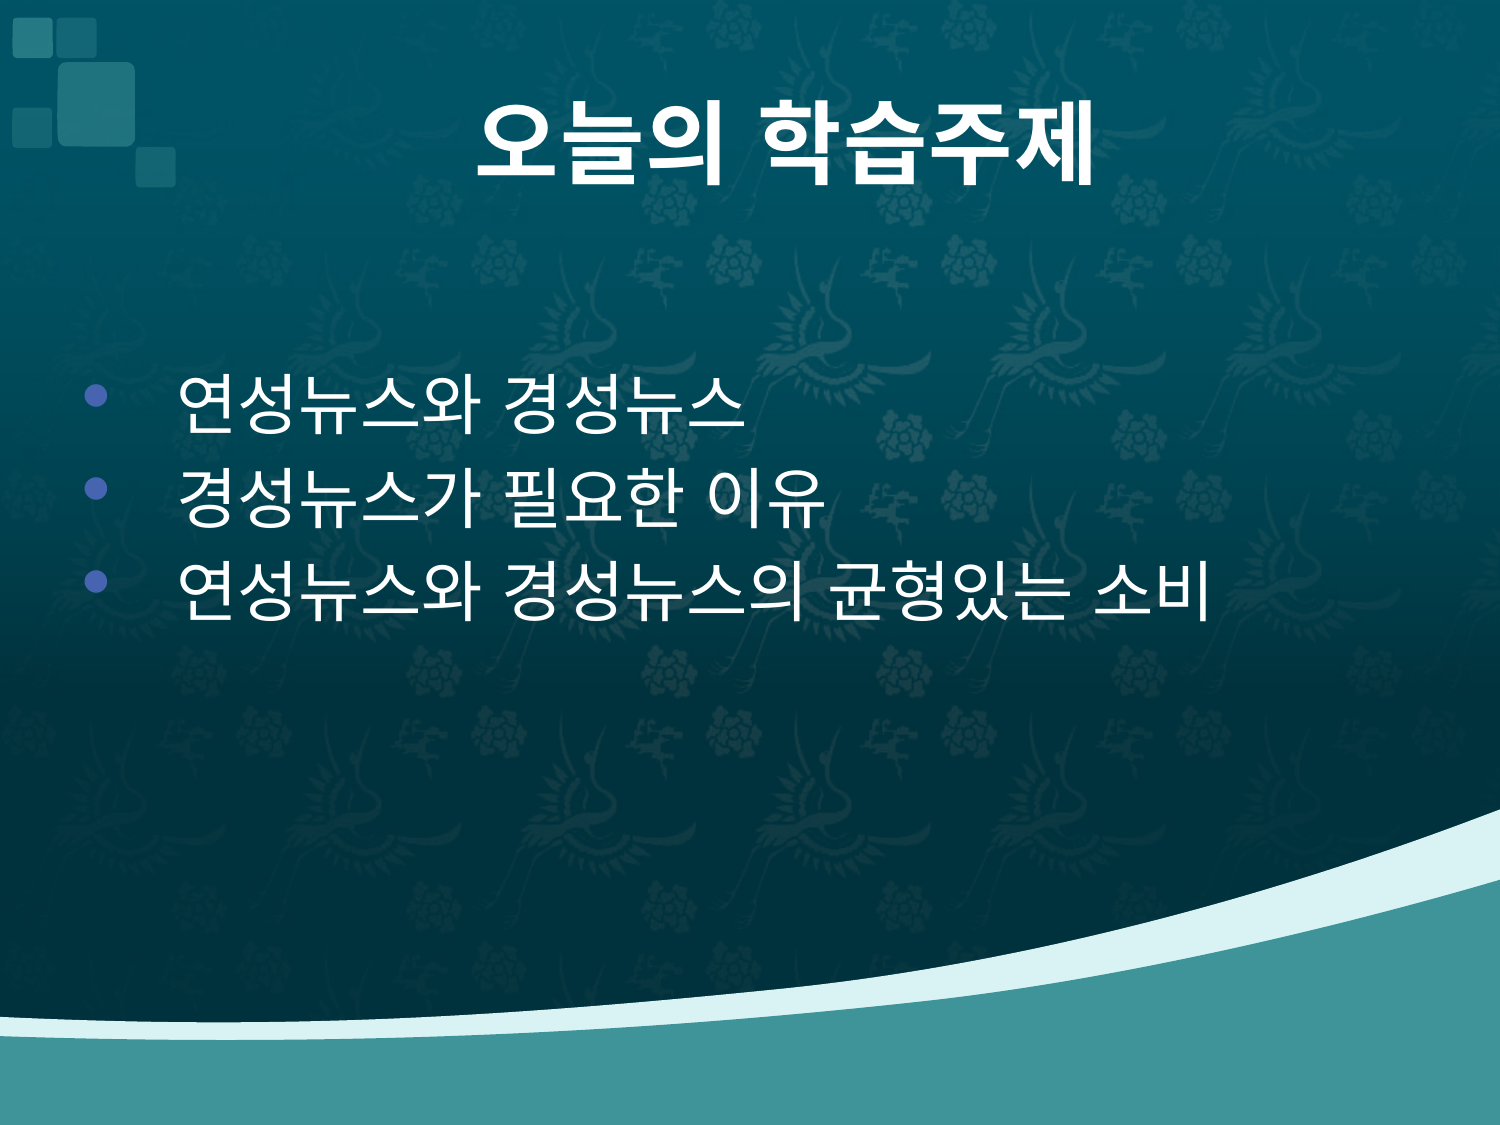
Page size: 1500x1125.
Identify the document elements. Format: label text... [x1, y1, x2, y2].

list 연성뉴스와 경성뉴스 경성뉴스가 필요한 이유 연성뉴스와 경성뉴스의 균형있는 소비 [70, 262, 1425, 1005]
title 오늘의 학습주제 [187, 58, 1414, 223]
